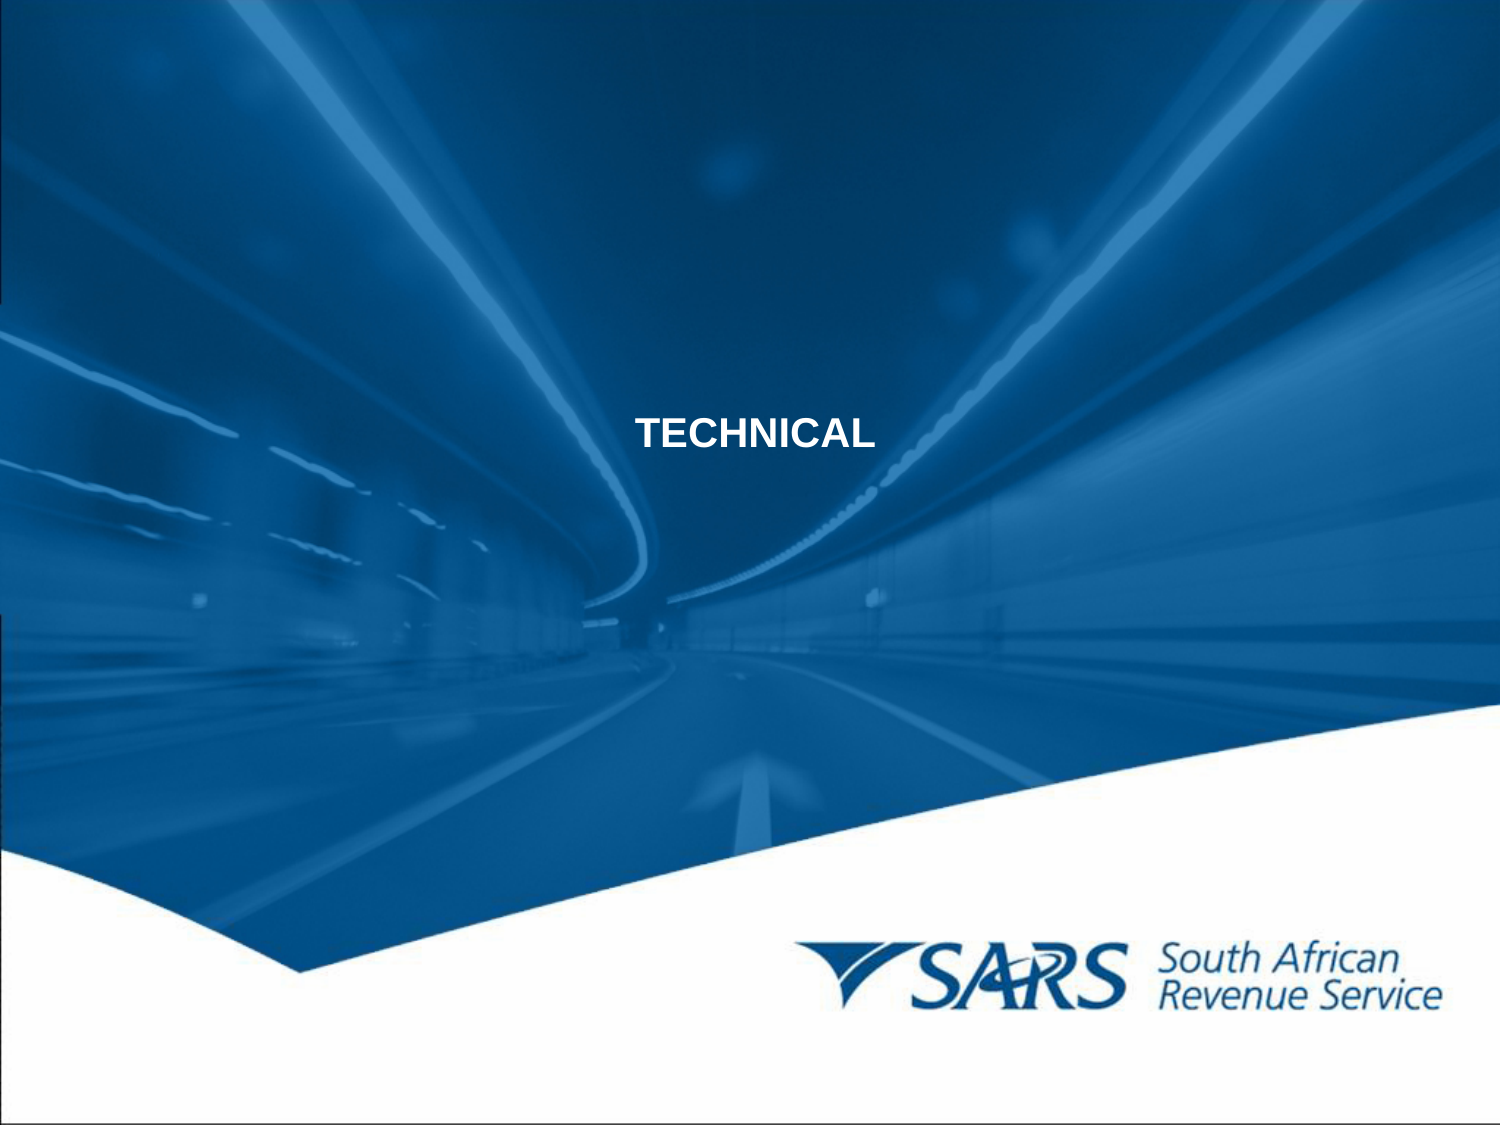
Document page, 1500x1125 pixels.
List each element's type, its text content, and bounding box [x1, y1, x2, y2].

picture [0, 0, 1500, 1125]
subtitle TECHNICAL [90, 365, 1443, 558]
